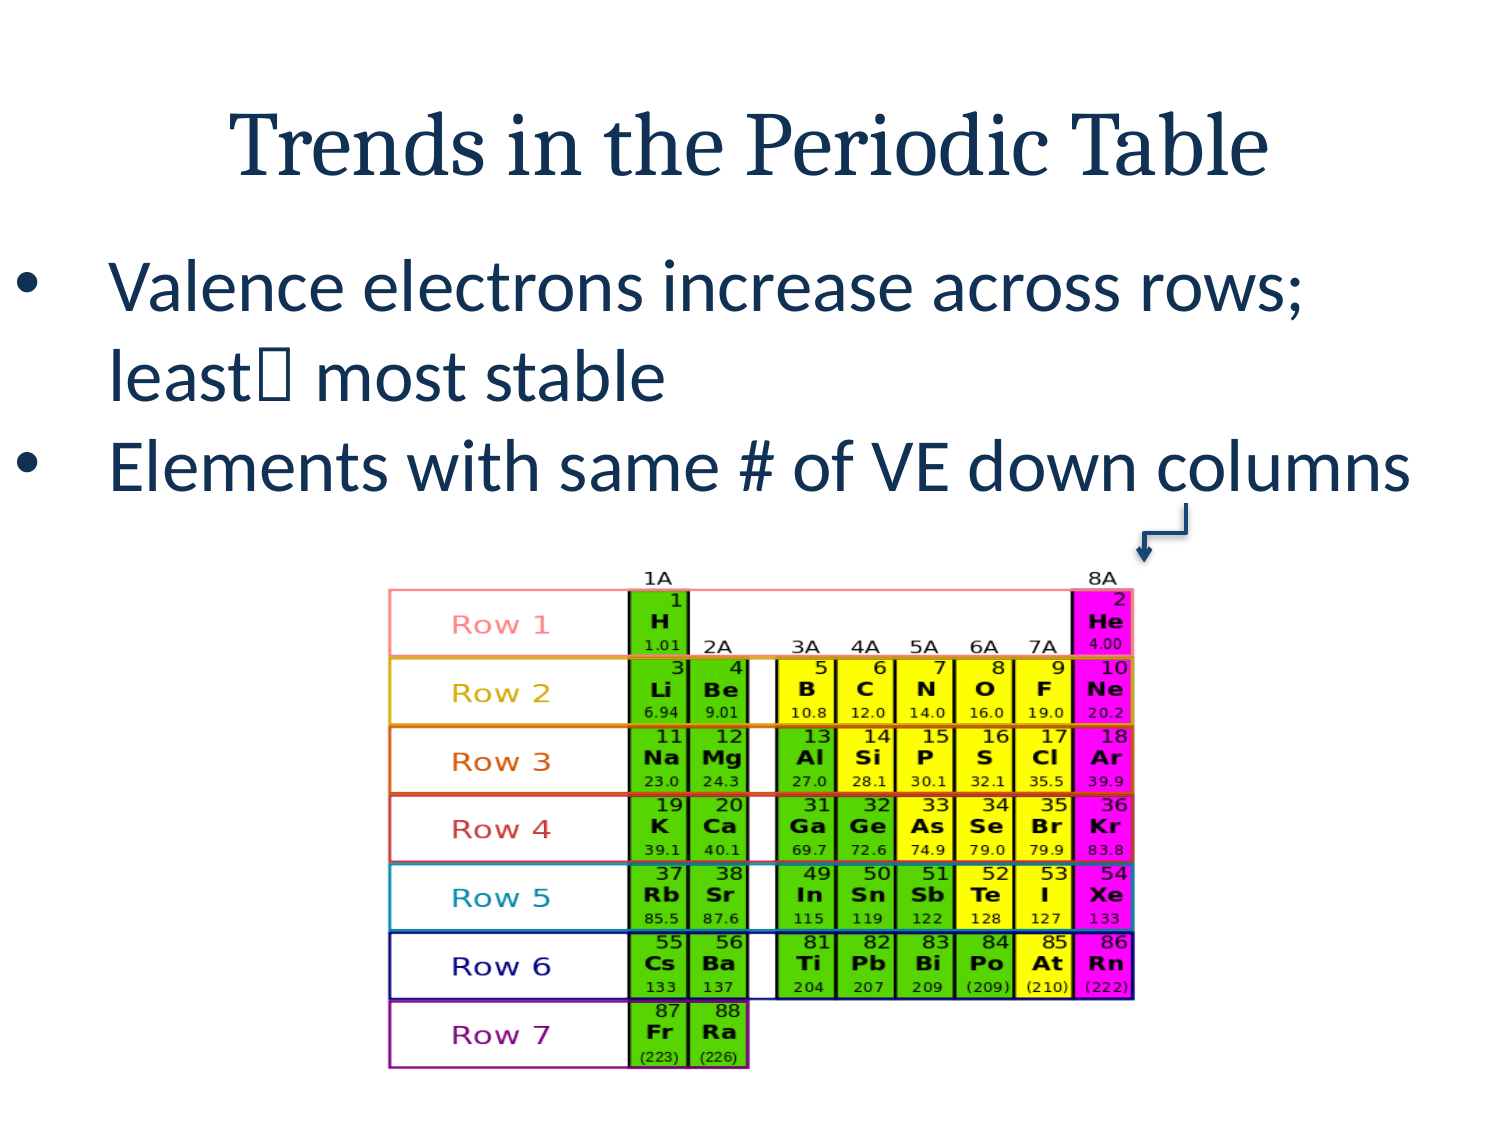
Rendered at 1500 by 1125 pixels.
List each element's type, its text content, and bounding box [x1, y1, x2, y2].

text_box Valence electrons increase across rows; least most stable Elements with same # of VE down columns [0, 229, 1500, 560]
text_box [1135, 511, 1195, 554]
picture [377, 562, 1145, 1077]
title Trends in the Periodic Table [75, 45, 1425, 229]
